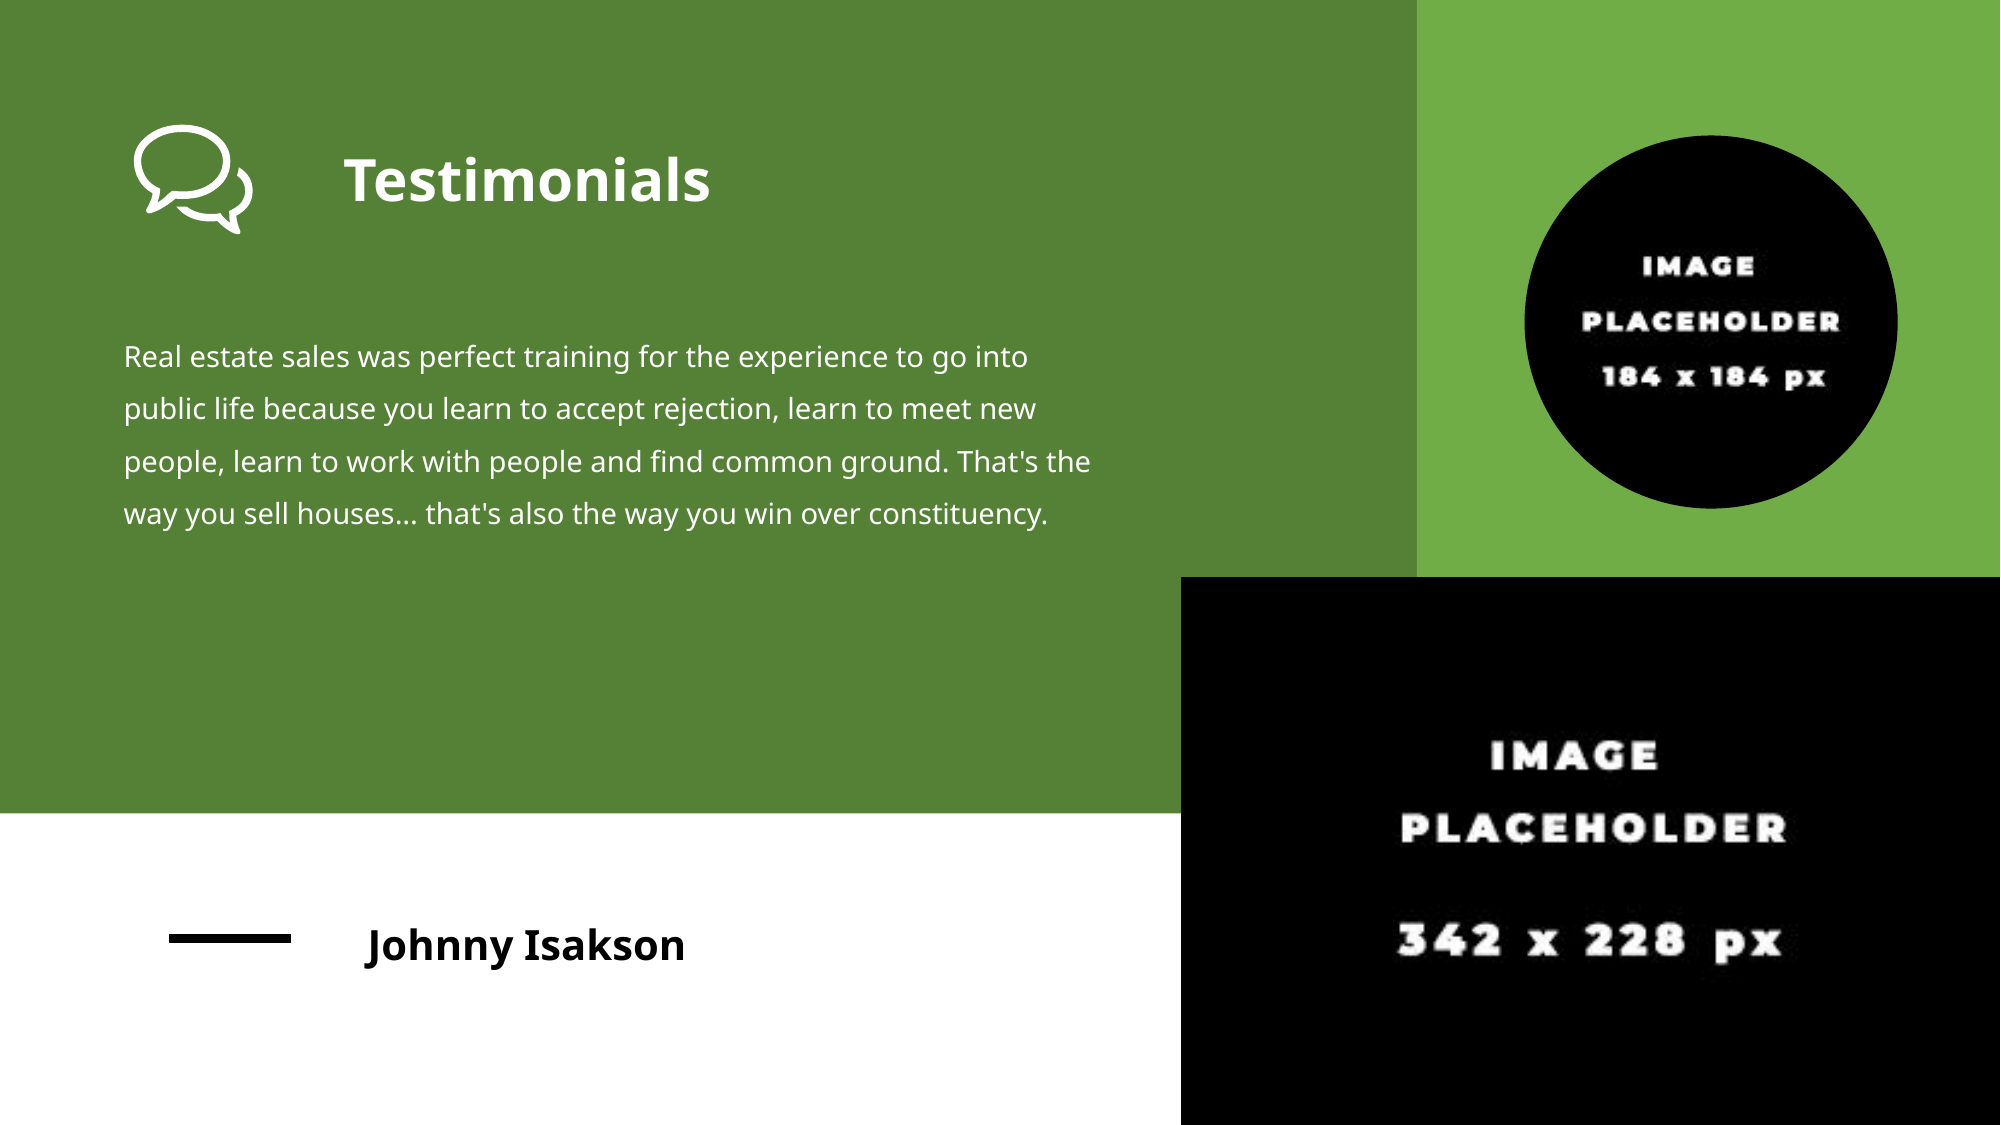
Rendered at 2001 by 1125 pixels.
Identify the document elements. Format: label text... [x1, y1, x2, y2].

text_box [133, 124, 231, 214]
text_box [176, 167, 253, 235]
text_box Johnny Isakson [352, 910, 728, 977]
text_box Real estate sales was perfect training for the experience to go into public life because you learn to accept rejection, learn to meet new people, learn to work with people and find common ground. That's the way you sell houses... that's also the way you win over constituency. [108, 313, 1130, 641]
text_box [1416, 0, 2000, 575]
text_box [1524, 135, 1898, 509]
picture [1180, 577, 2000, 1125]
text_box Testimonials [328, 135, 752, 222]
text_box [0, 0, 1416, 814]
